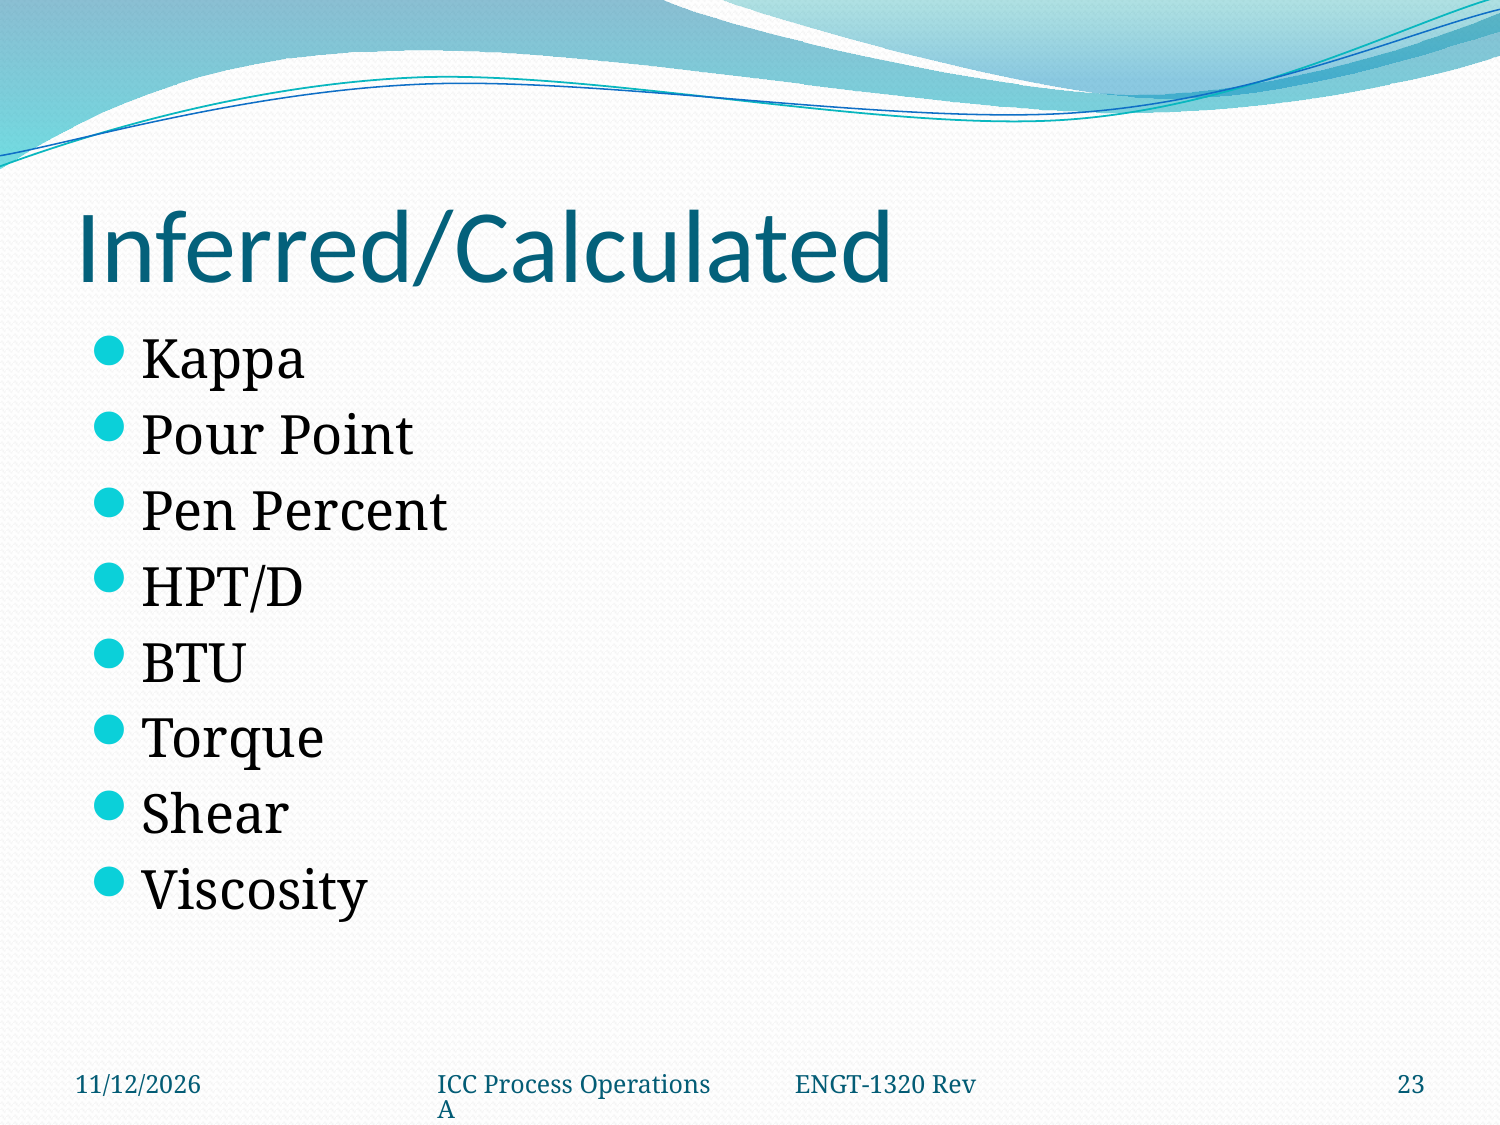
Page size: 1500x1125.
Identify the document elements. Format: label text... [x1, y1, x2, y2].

slide_number 23 [1299, 1042, 1425, 1103]
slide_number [75, 1042, 425, 1103]
footer ICC Process Operations ENGT-1320 Rev A [437, 1042, 988, 1103]
title Inferred/Calculated [75, 115, 1425, 303]
list Kappa Pour Point Pen Percent HPT/D BTU Torque Shear Viscosity [75, 317, 1425, 1038]
